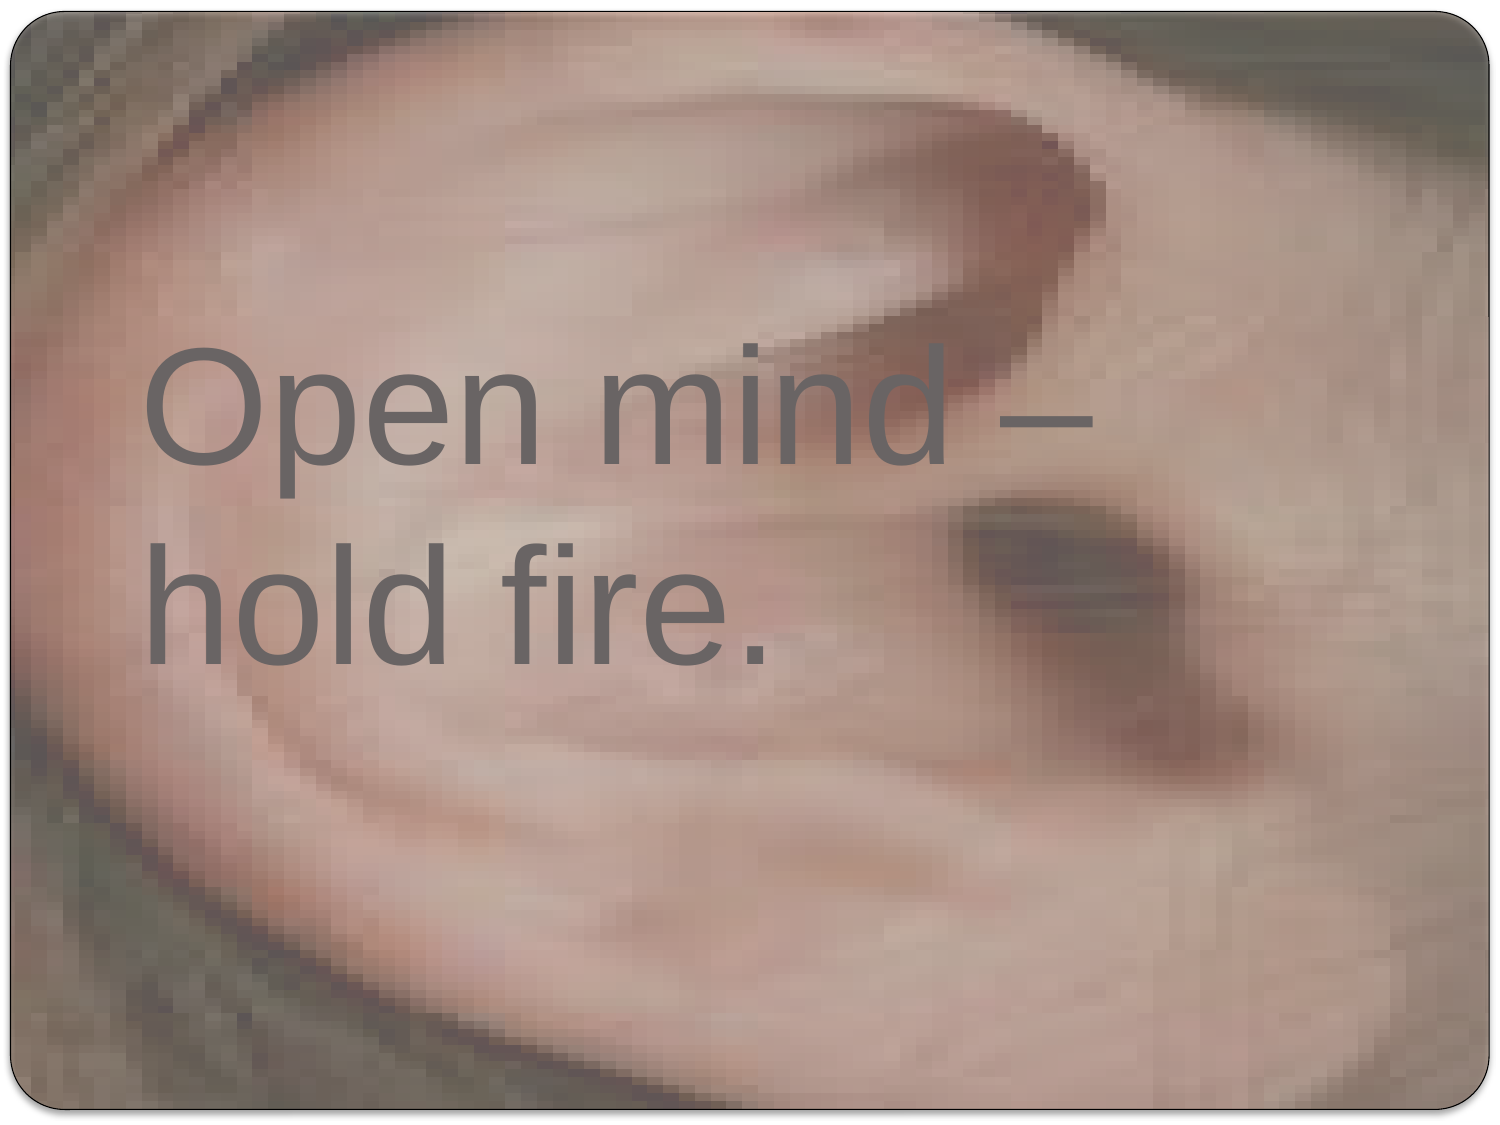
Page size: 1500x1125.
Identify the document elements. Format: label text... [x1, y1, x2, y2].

title Open mind – hold fire. [125, 525, 1400, 713]
